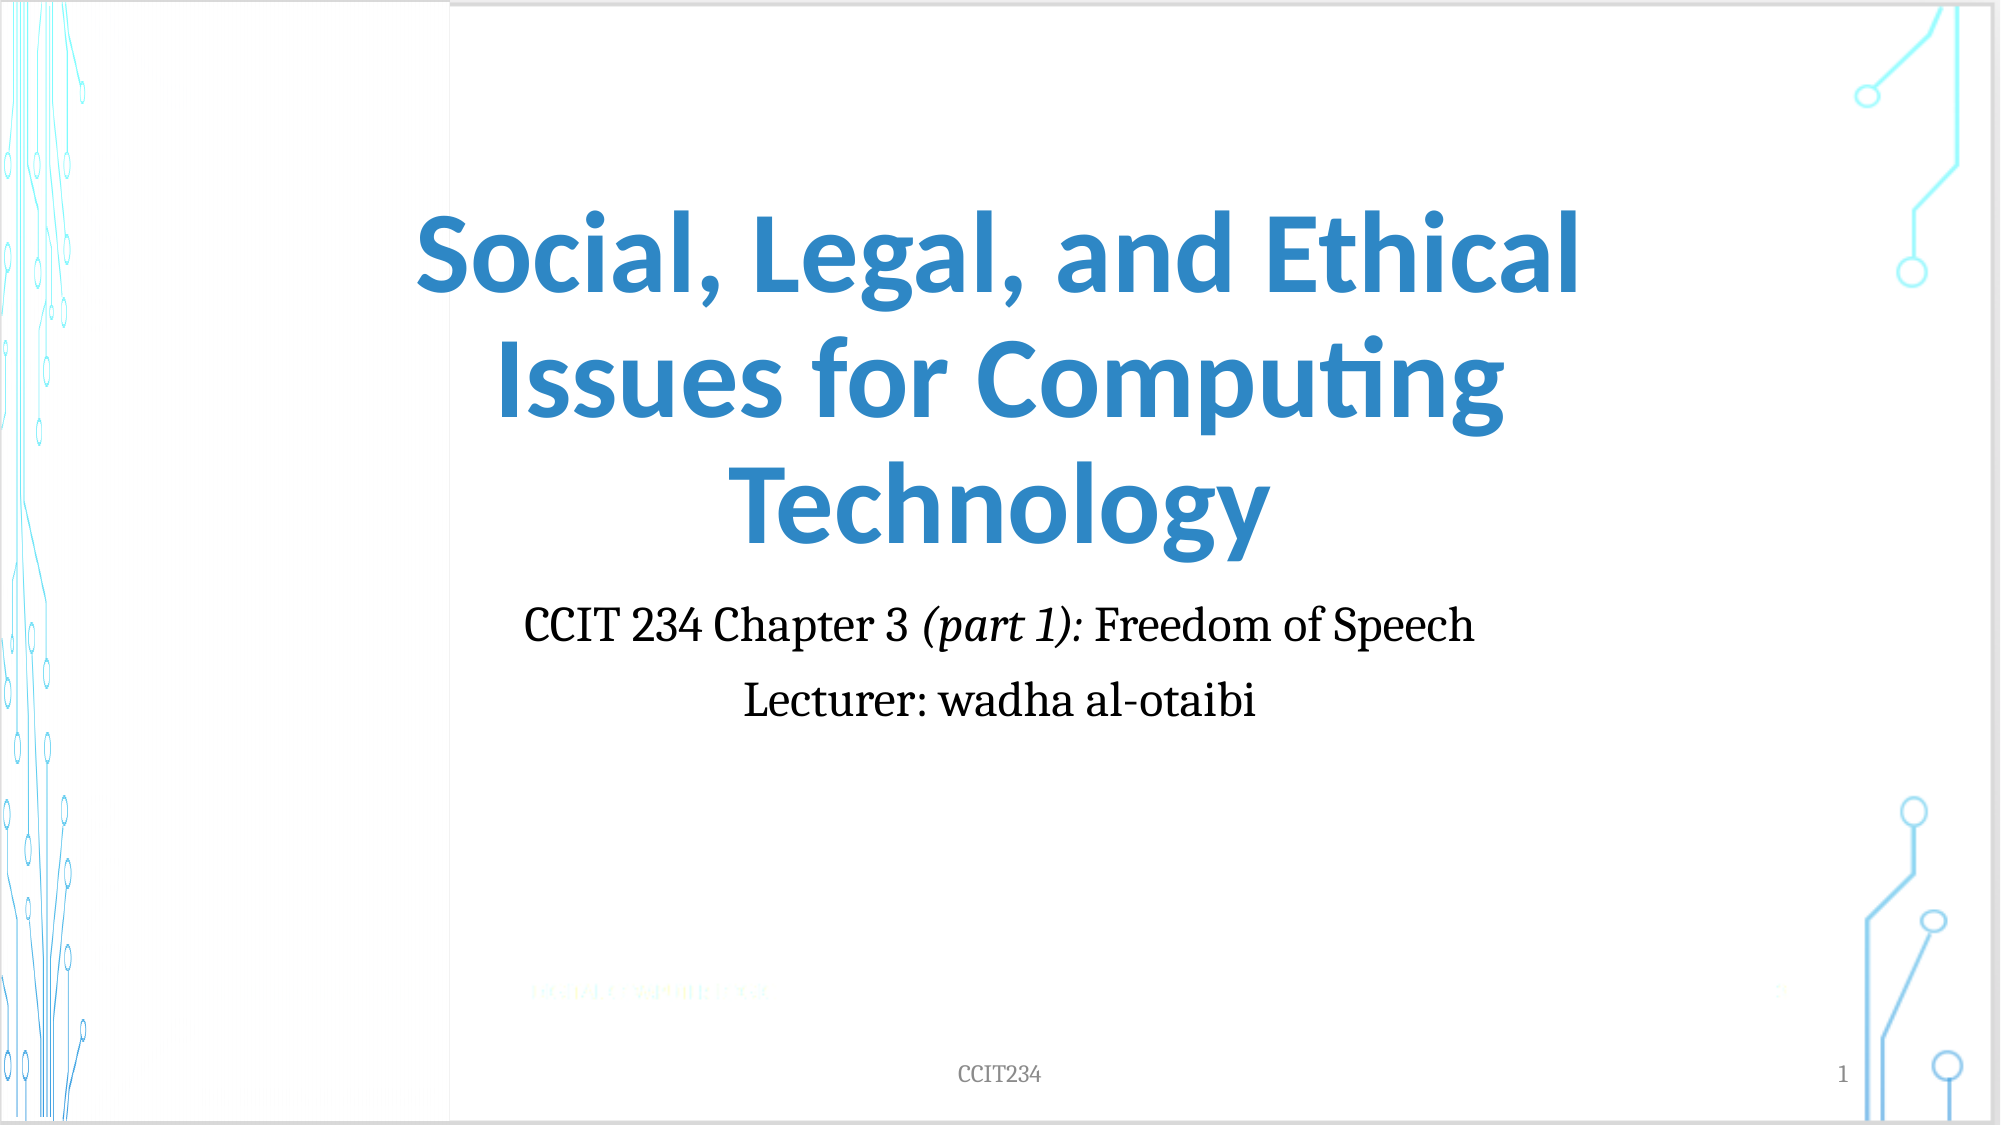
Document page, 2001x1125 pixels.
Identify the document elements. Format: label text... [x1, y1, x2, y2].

picture [0, 0, 2001, 1125]
title Social, Legal, and Ethical Issues for Computing Technology [450, 184, 1750, 576]
subtitle CCIT 234 Chapter 3 (part 1): Freedom of Speech Lecturer: wadha al-otaibi [450, 590, 1750, 863]
slide_number 1 [1412, 1042, 1863, 1103]
footer CCIT234 [662, 1042, 1338, 1103]
